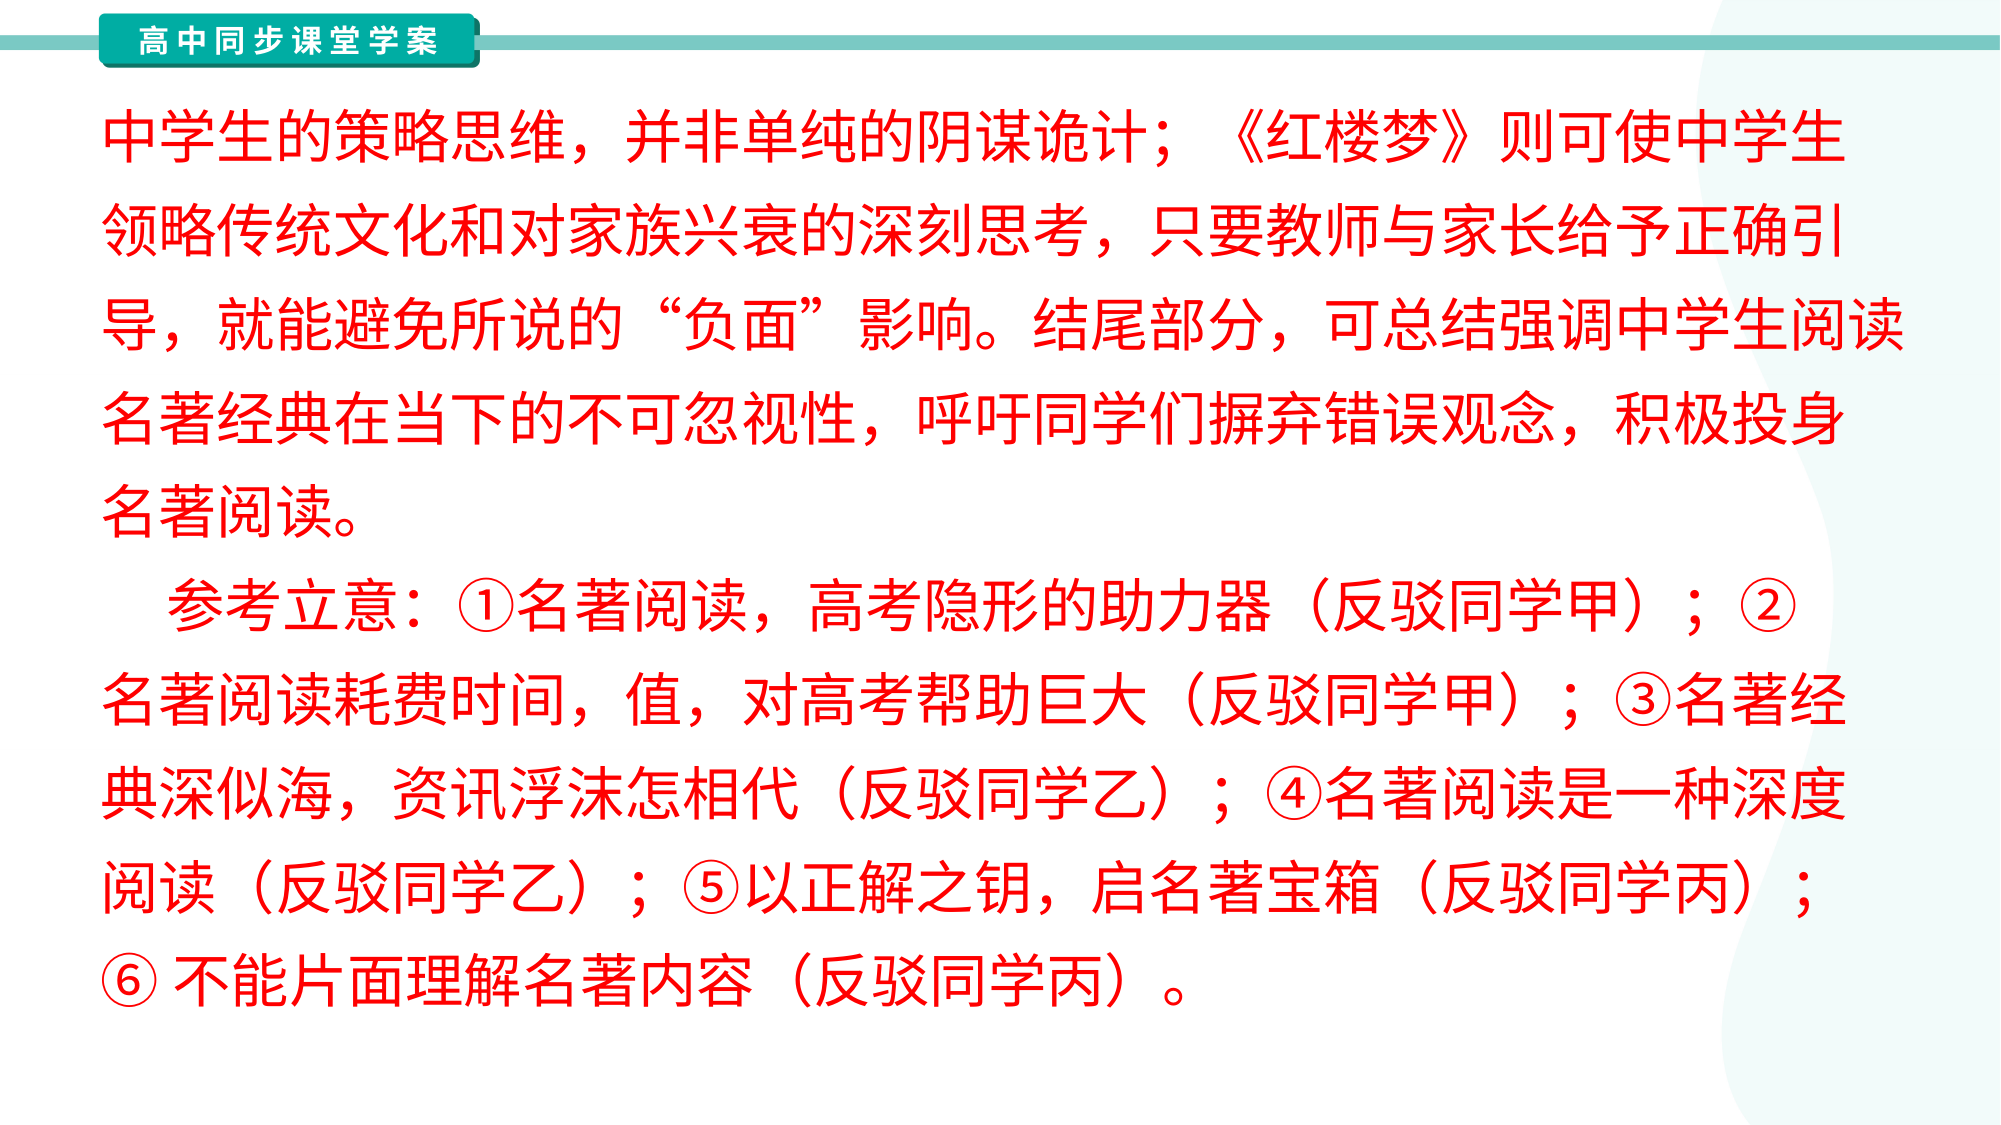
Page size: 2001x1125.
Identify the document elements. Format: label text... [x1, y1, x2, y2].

picture [0, 0, 2000, 1125]
text_box 中学生的策略思维，并非单纯的阴谋诡计；《红楼梦》则可使中学生 领略传统文化和对家族兴衰的深刻思考，只要教师与家长给予正确引 导，就能避免所说的“负面”影响。结尾部分，可总结强调中学生阅读 名著经典在当下的不可忽视性，呼吁同学们摒弃错误观念，积极投身 名著阅读。 参考立意：①名著阅读，高考隐形的助力器（反驳同学甲）；② 名著阅读耗费时间，值，对高考帮助巨大（反驳同学甲）；③名著经 典深似海，资讯浮沫怎相代（反驳同学乙）；④名著阅读是一种深度 阅读（反驳同学乙）；⑤以正解之钥，启名著宝箱（反驳同学丙）； ⑥不能片面理解名著内容（反驳同学丙）。 [100, 76, 1899, 1030]
